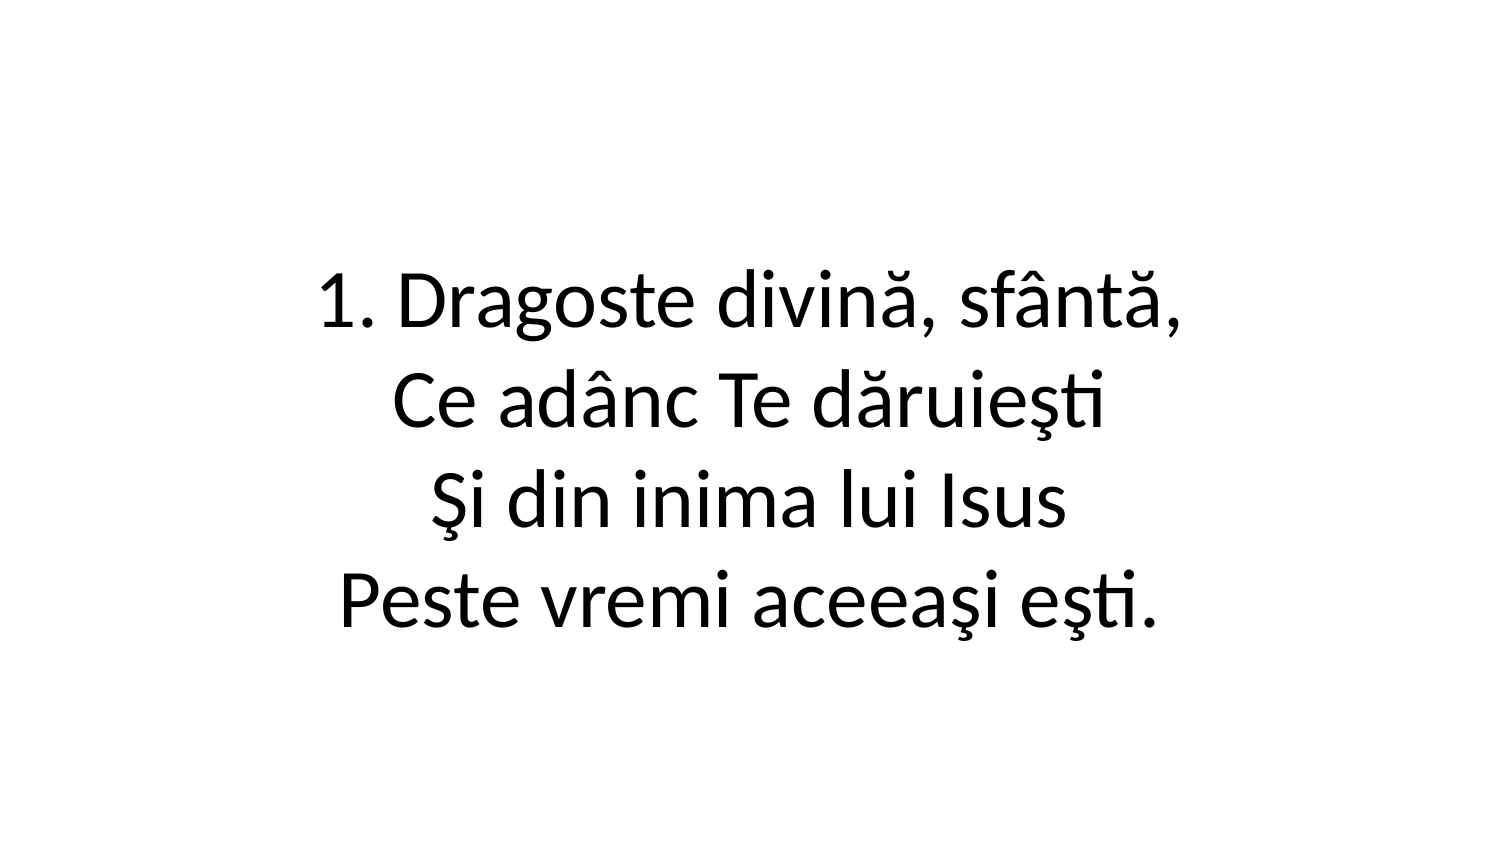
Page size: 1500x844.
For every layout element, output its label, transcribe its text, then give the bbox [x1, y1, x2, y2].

text_box 1. Dragoste divină, sfântă, Ce adânc Te dăruieşti Şi din inima lui Isus Peste vremi aceeaşi eşti. [299, 192, 1201, 652]
